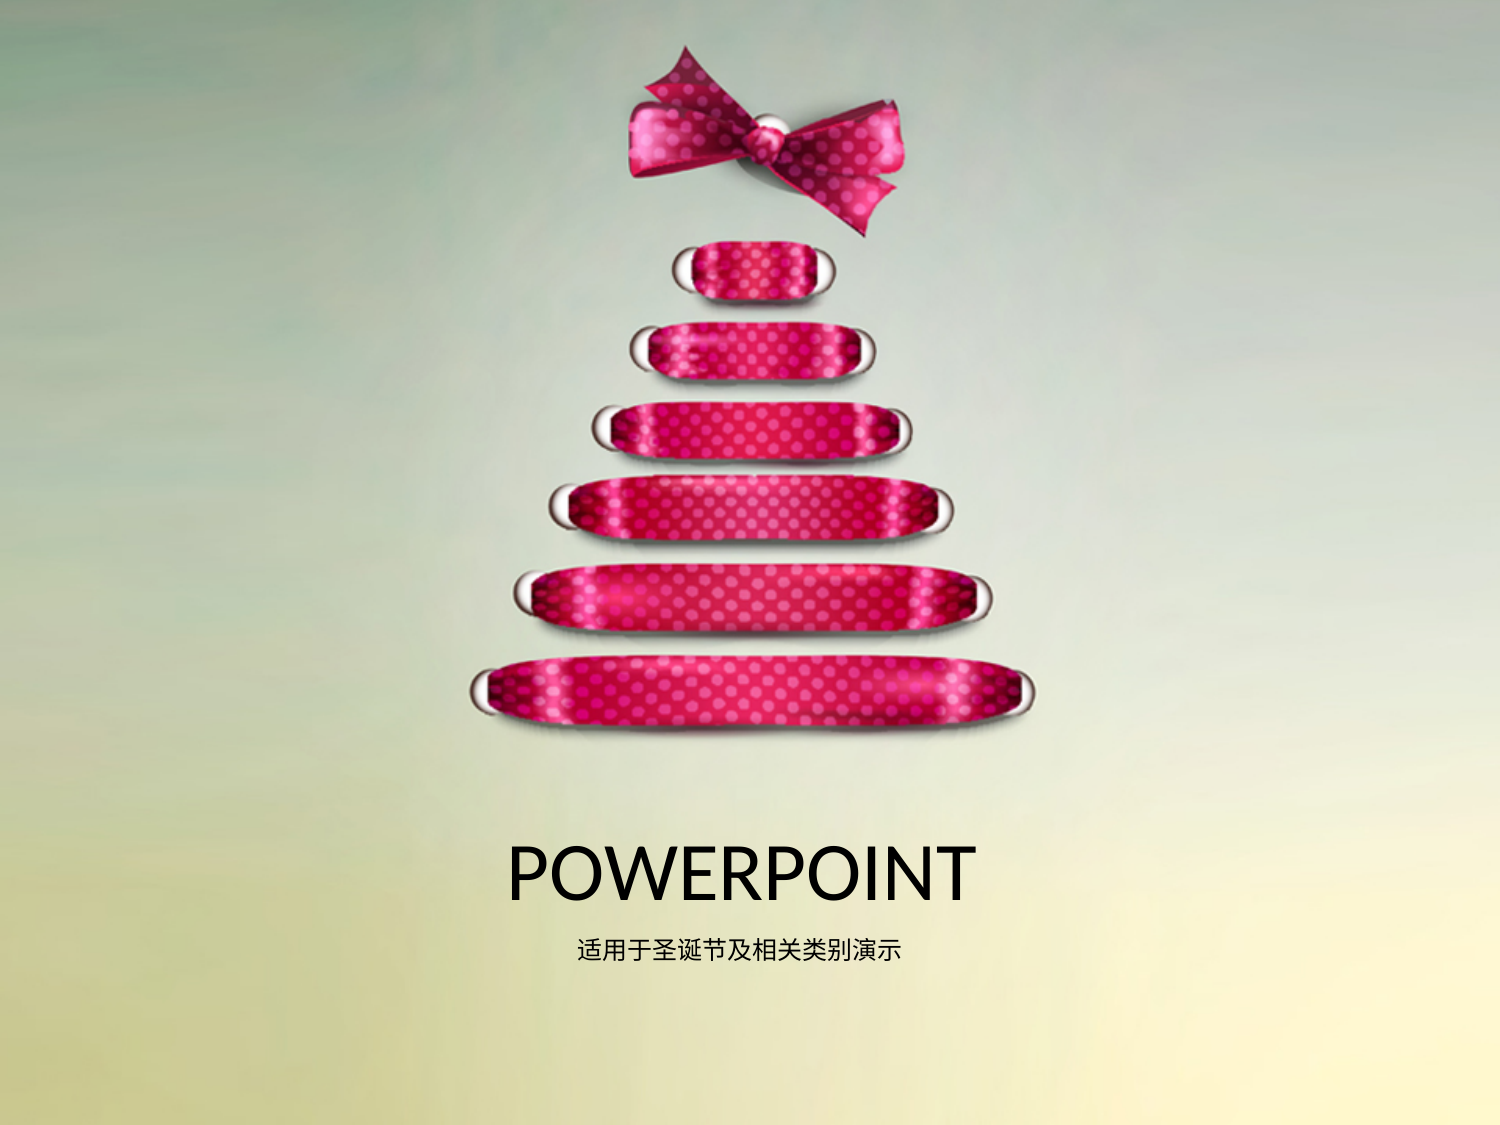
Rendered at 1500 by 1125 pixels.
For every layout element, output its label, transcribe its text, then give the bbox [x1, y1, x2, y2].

text_box POWERPOINT [492, 810, 1360, 925]
picture [0, 0, 1500, 1125]
text_box 适用于圣诞节及相关类别演示 [562, 927, 1243, 972]
